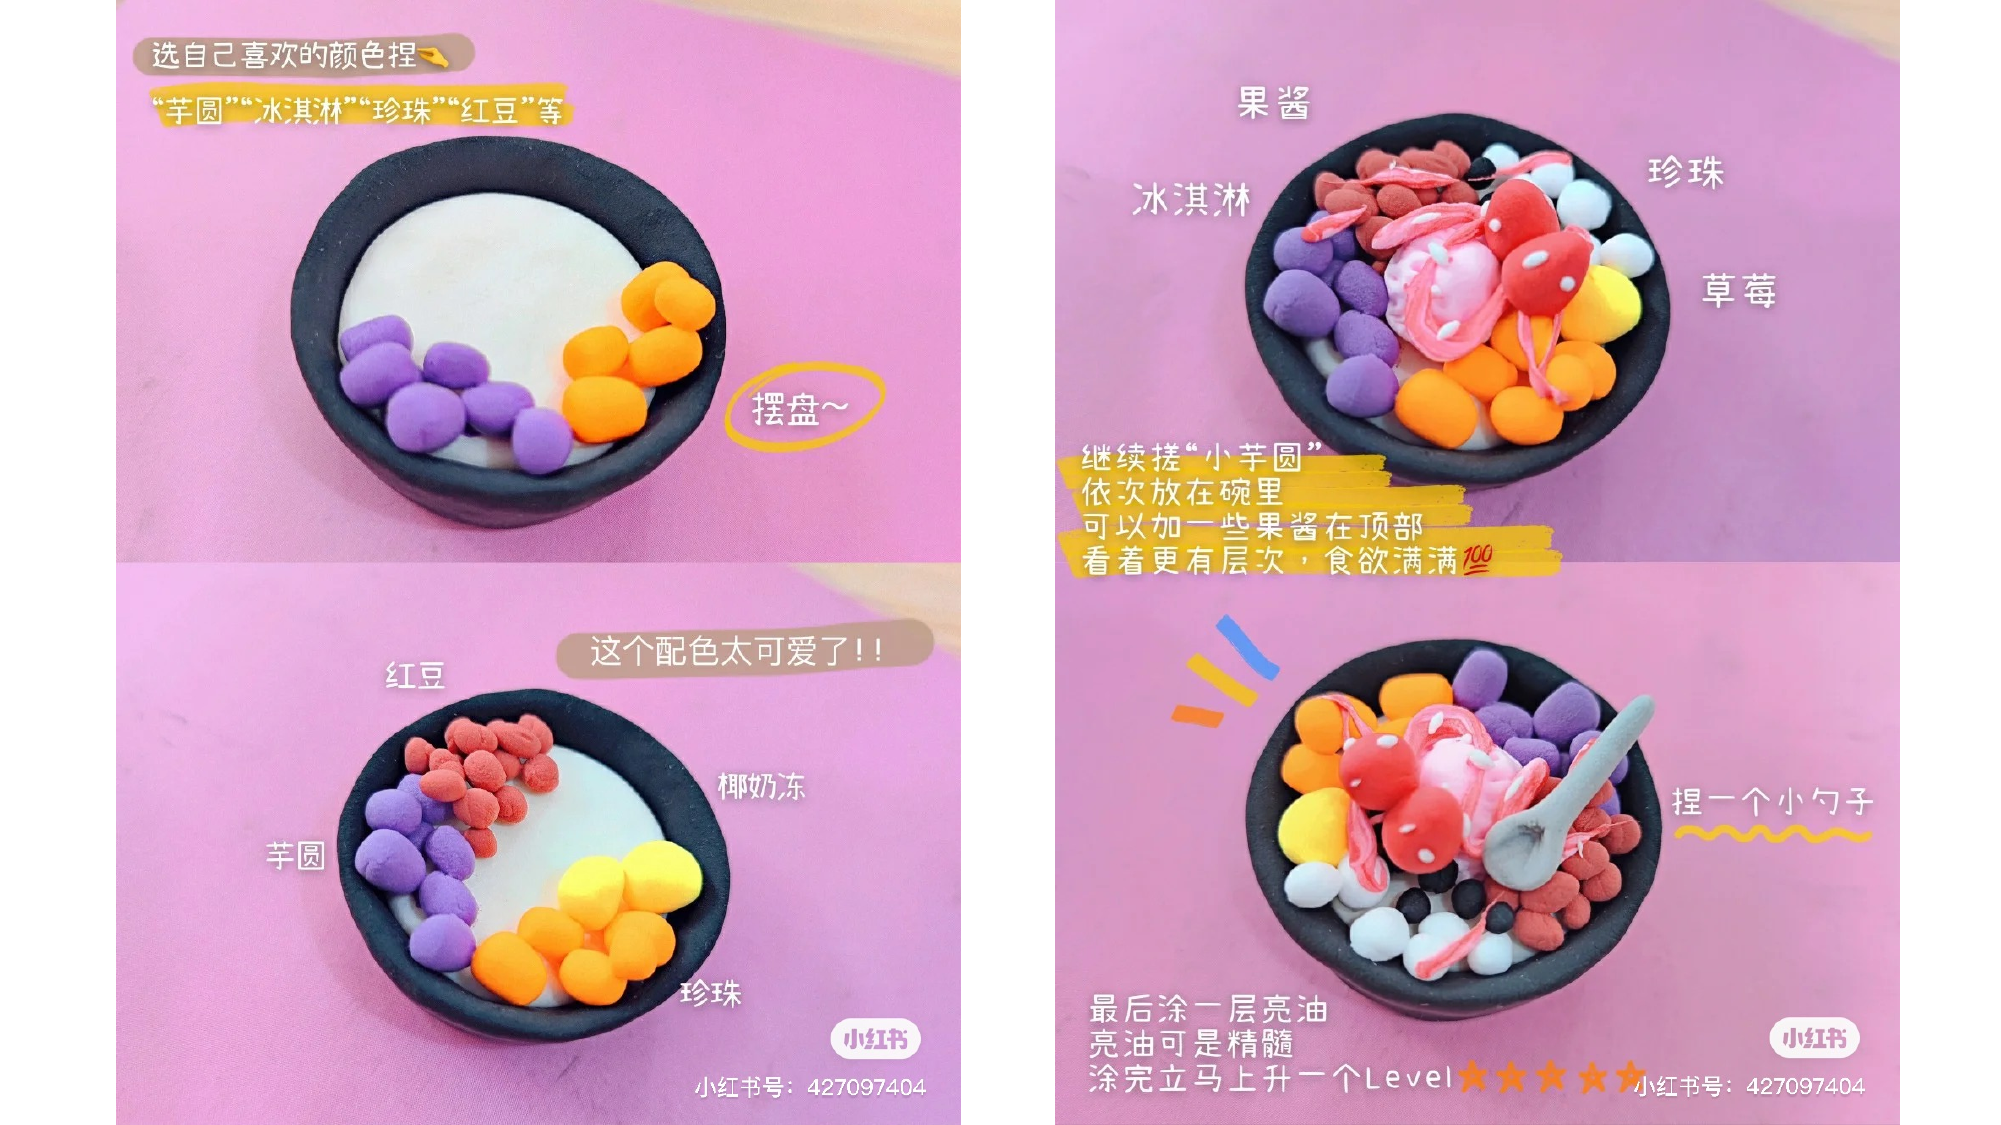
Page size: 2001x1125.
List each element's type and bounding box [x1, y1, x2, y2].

picture [1055, 0, 1900, 1125]
list [116, 0, 961, 1125]
